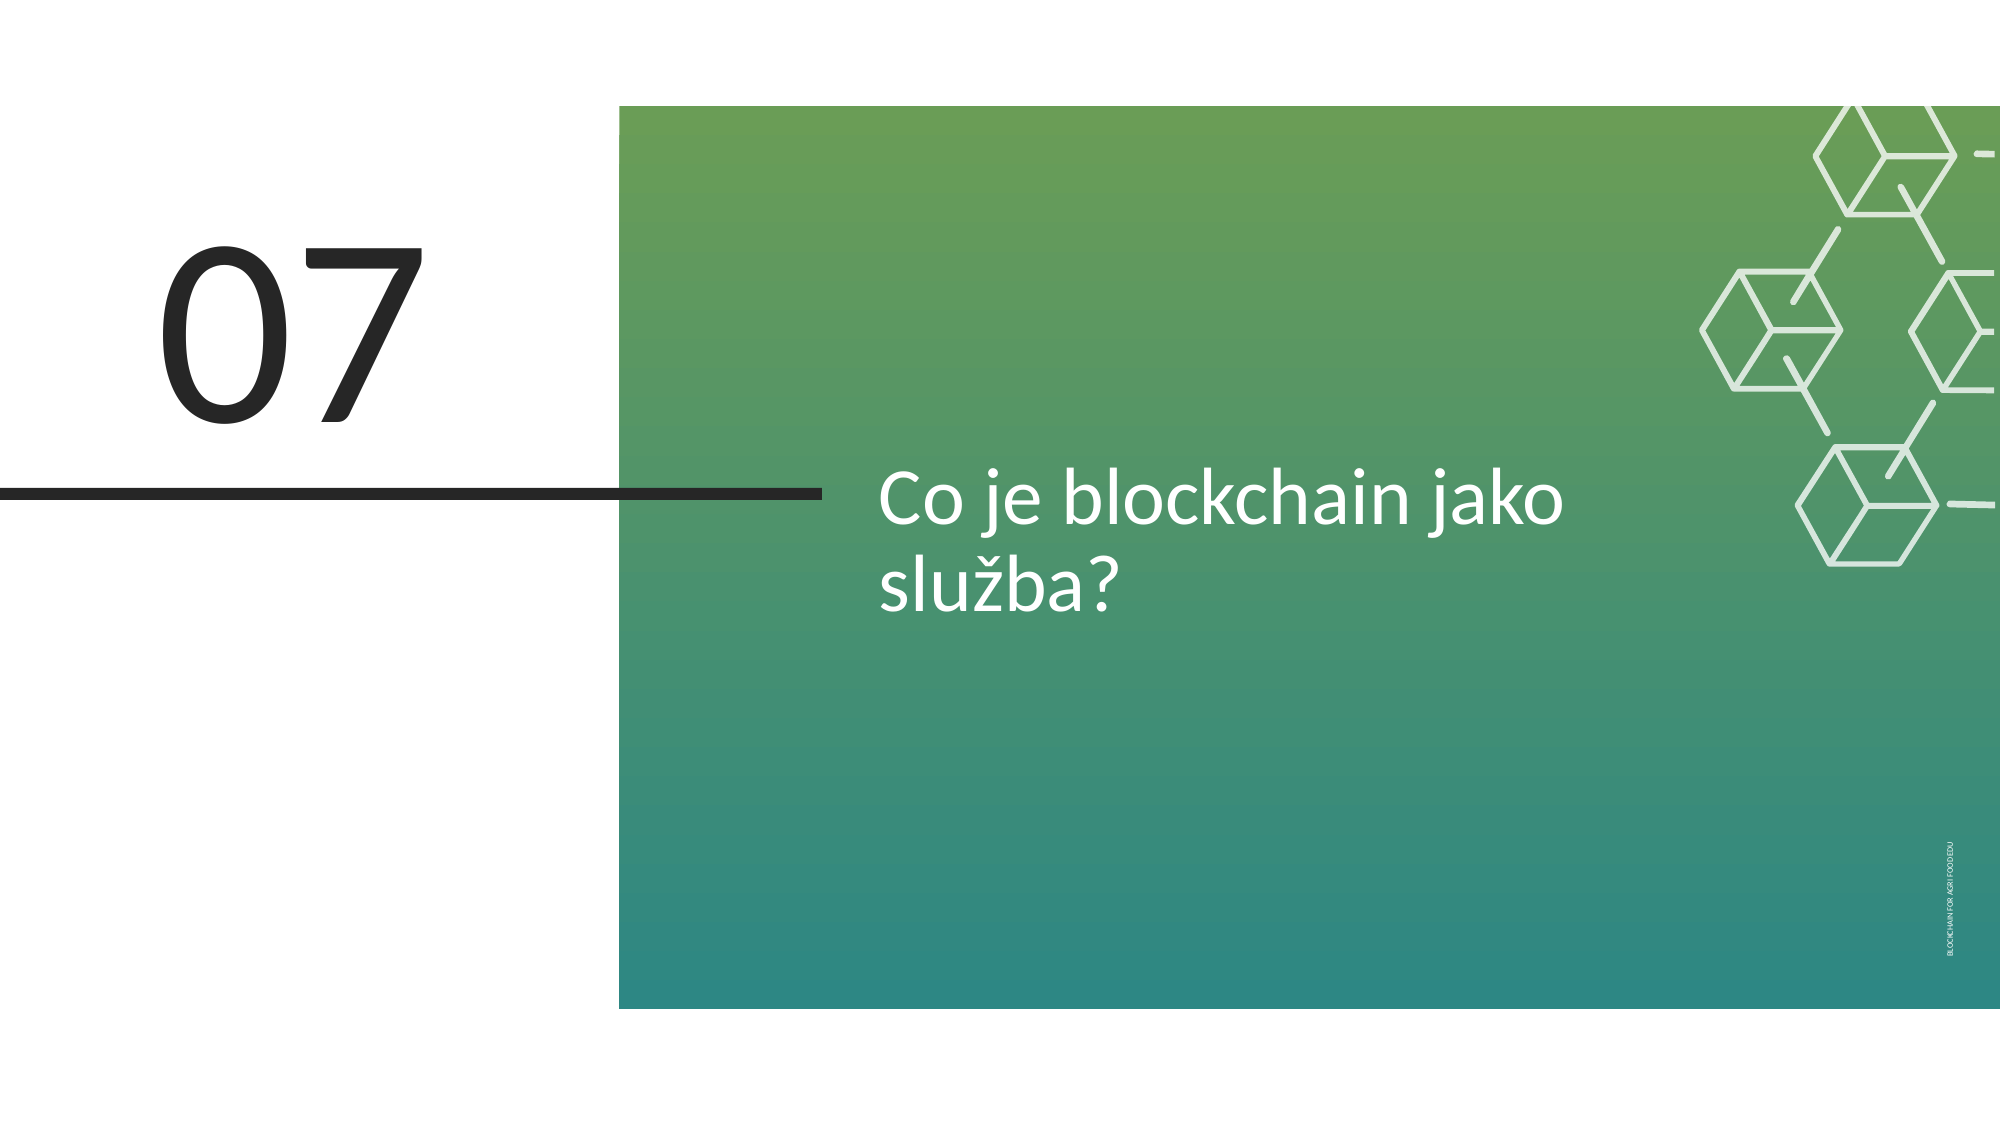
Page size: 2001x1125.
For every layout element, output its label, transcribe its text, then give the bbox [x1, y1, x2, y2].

list 07 [141, 180, 481, 277]
list Co je blockchain jako služba? [864, 446, 1709, 899]
